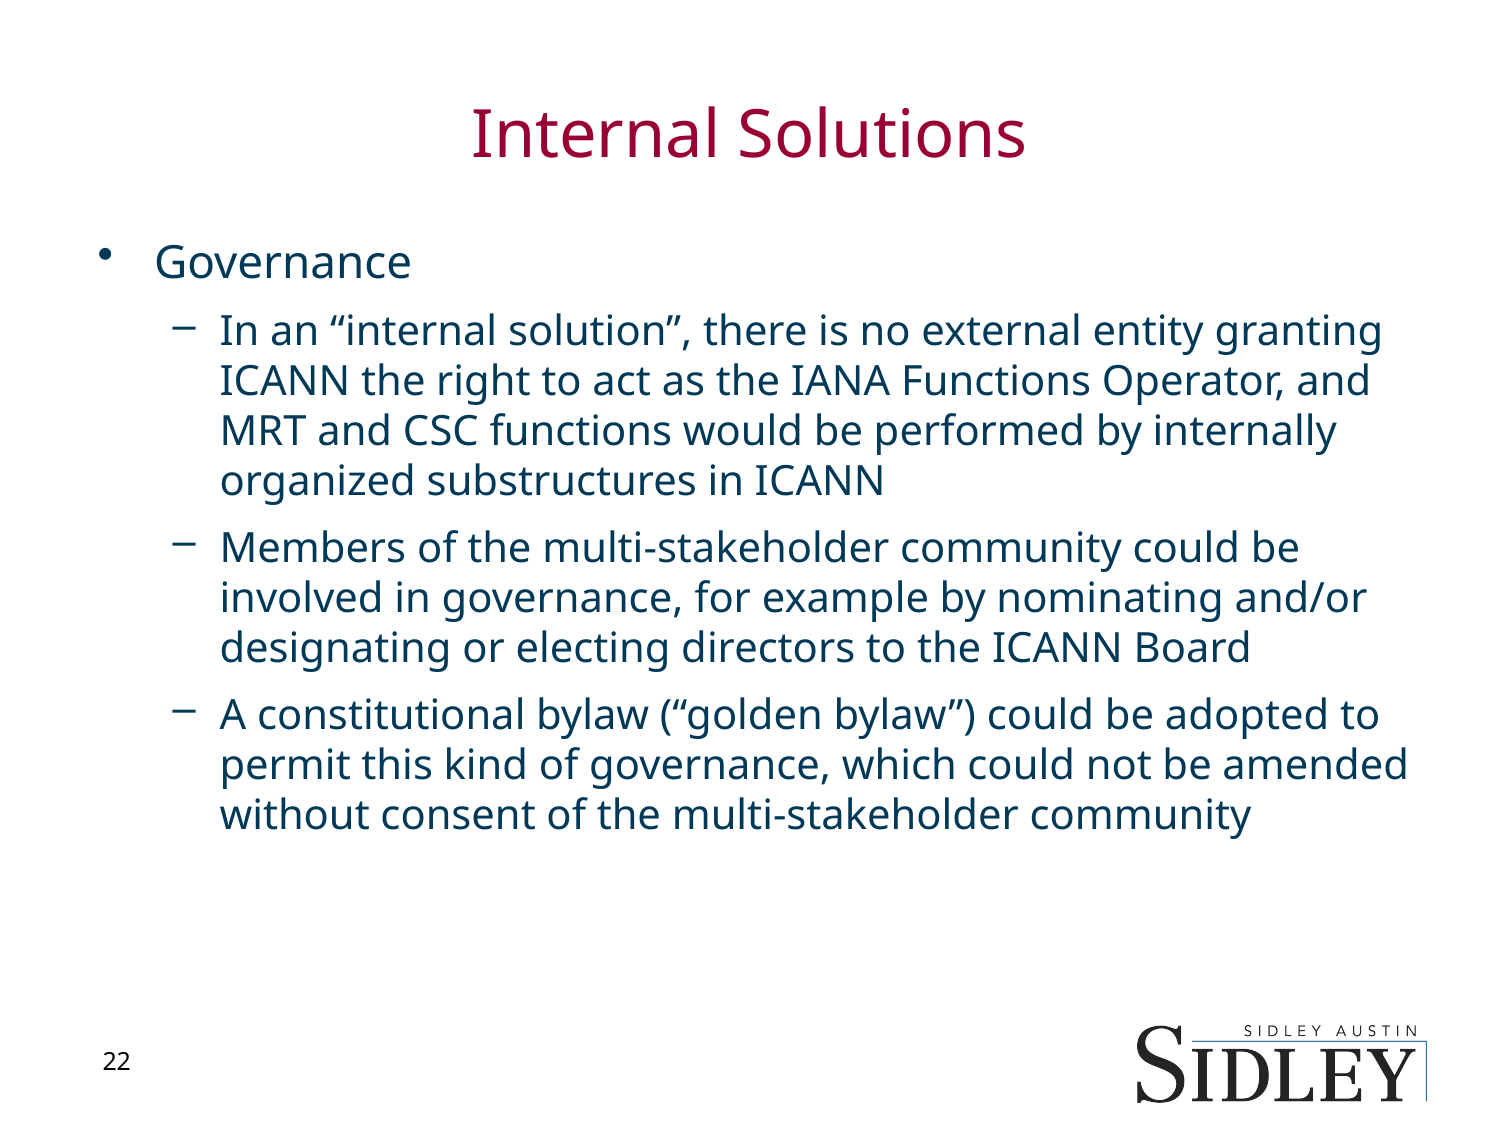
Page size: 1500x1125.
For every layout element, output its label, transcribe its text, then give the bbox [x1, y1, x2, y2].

title Internal Solutions [82, 24, 1418, 224]
list Governance In an “internal solution”, there is no external entity granting ICANN the right to act as the IANA Functions Operator, and MRT and CSC functions would be performed by internally organized substructures in ICANN Members of the multi-stakeholder community could be involved in governance, for example by nominating and/or designating or electing directors to the ICANN Board A constitutional bylaw (“golden bylaw”) could be adopted to permit this kind of governance, which could not be amended without consent of the multi-stakeholder community [82, 224, 1426, 988]
slide_number 22 [87, 1037, 401, 1098]
picture [1137, 1025, 1427, 1103]
